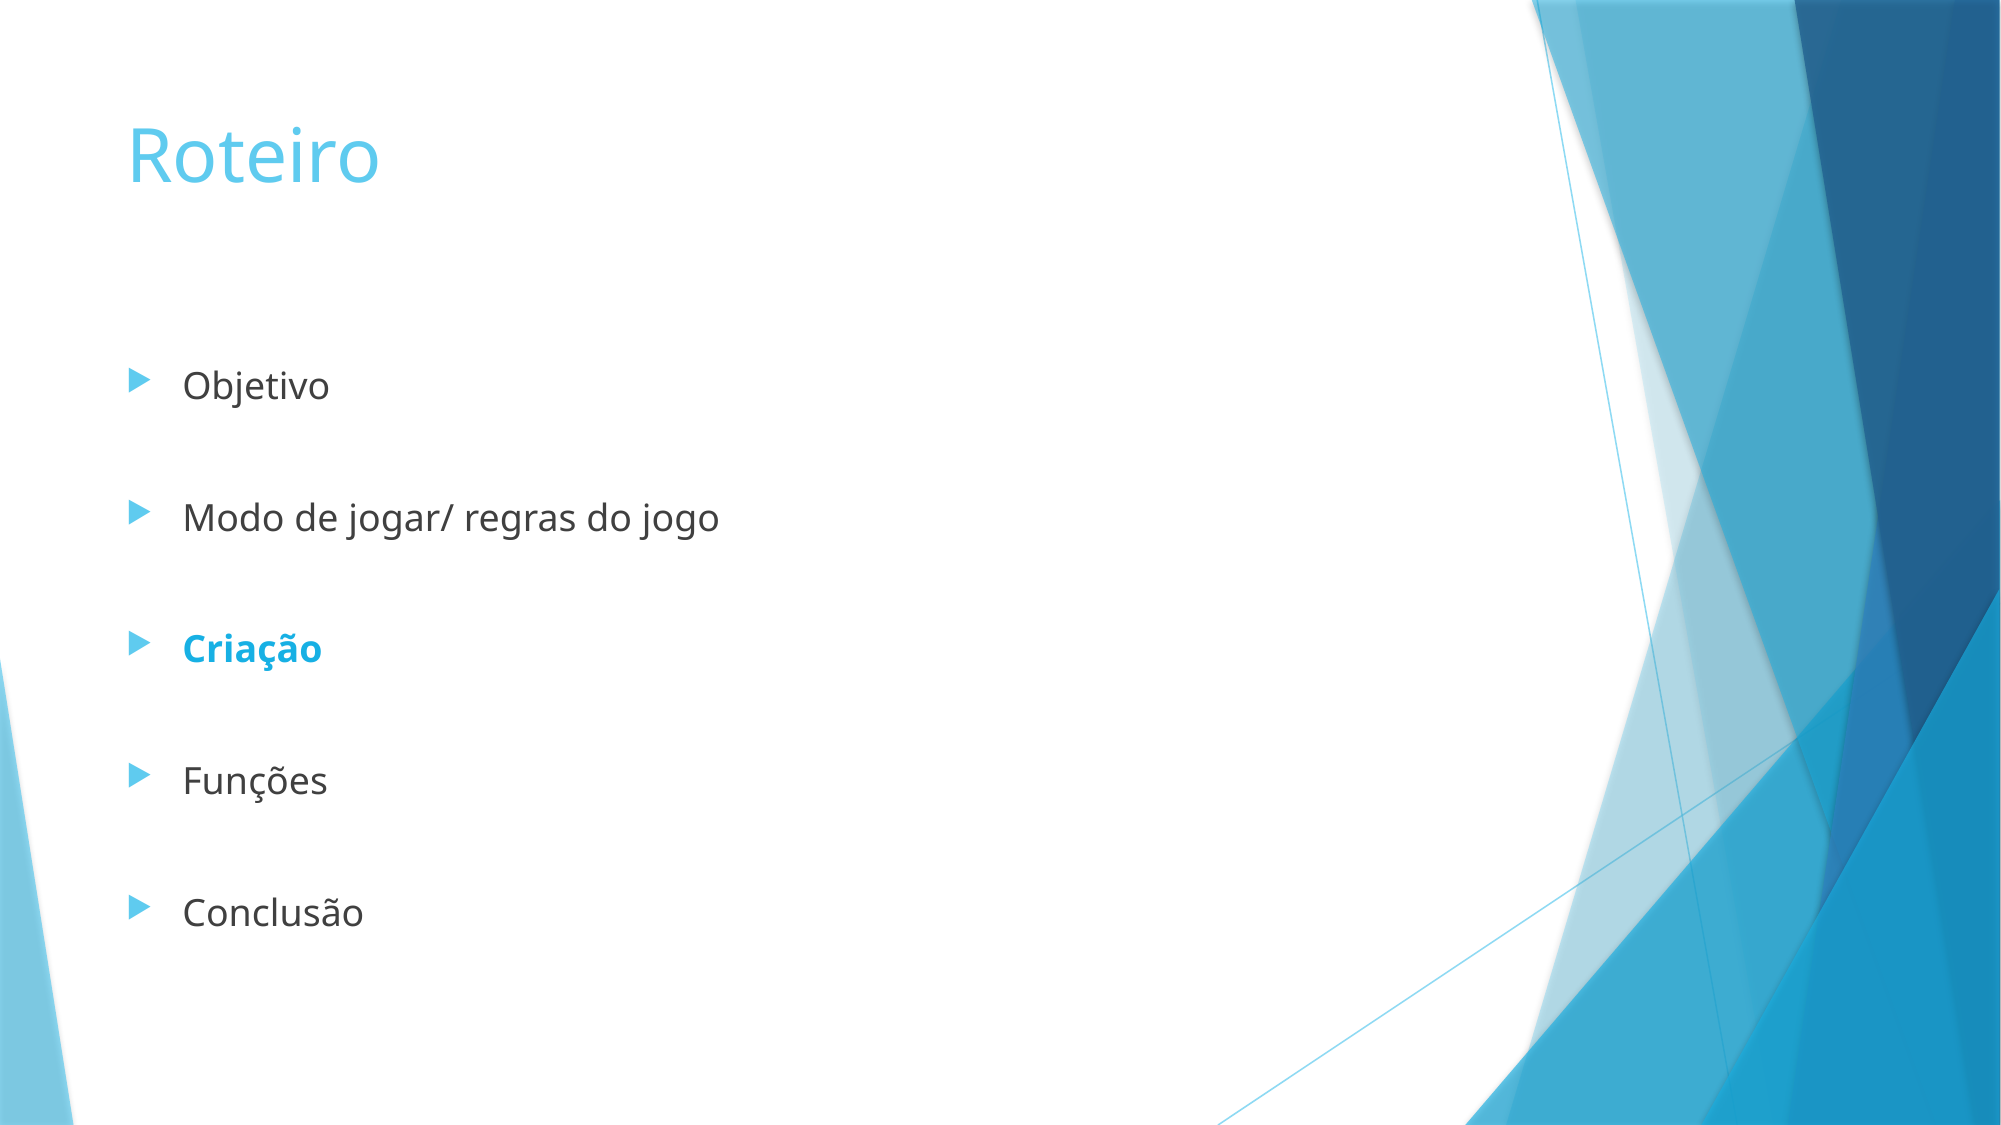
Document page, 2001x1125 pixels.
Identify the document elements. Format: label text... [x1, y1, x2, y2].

title Roteiro [111, 99, 1522, 317]
list Objetivo Modo de jogar/ regras do jogo Criação Funções Conclusão [111, 354, 1522, 992]
